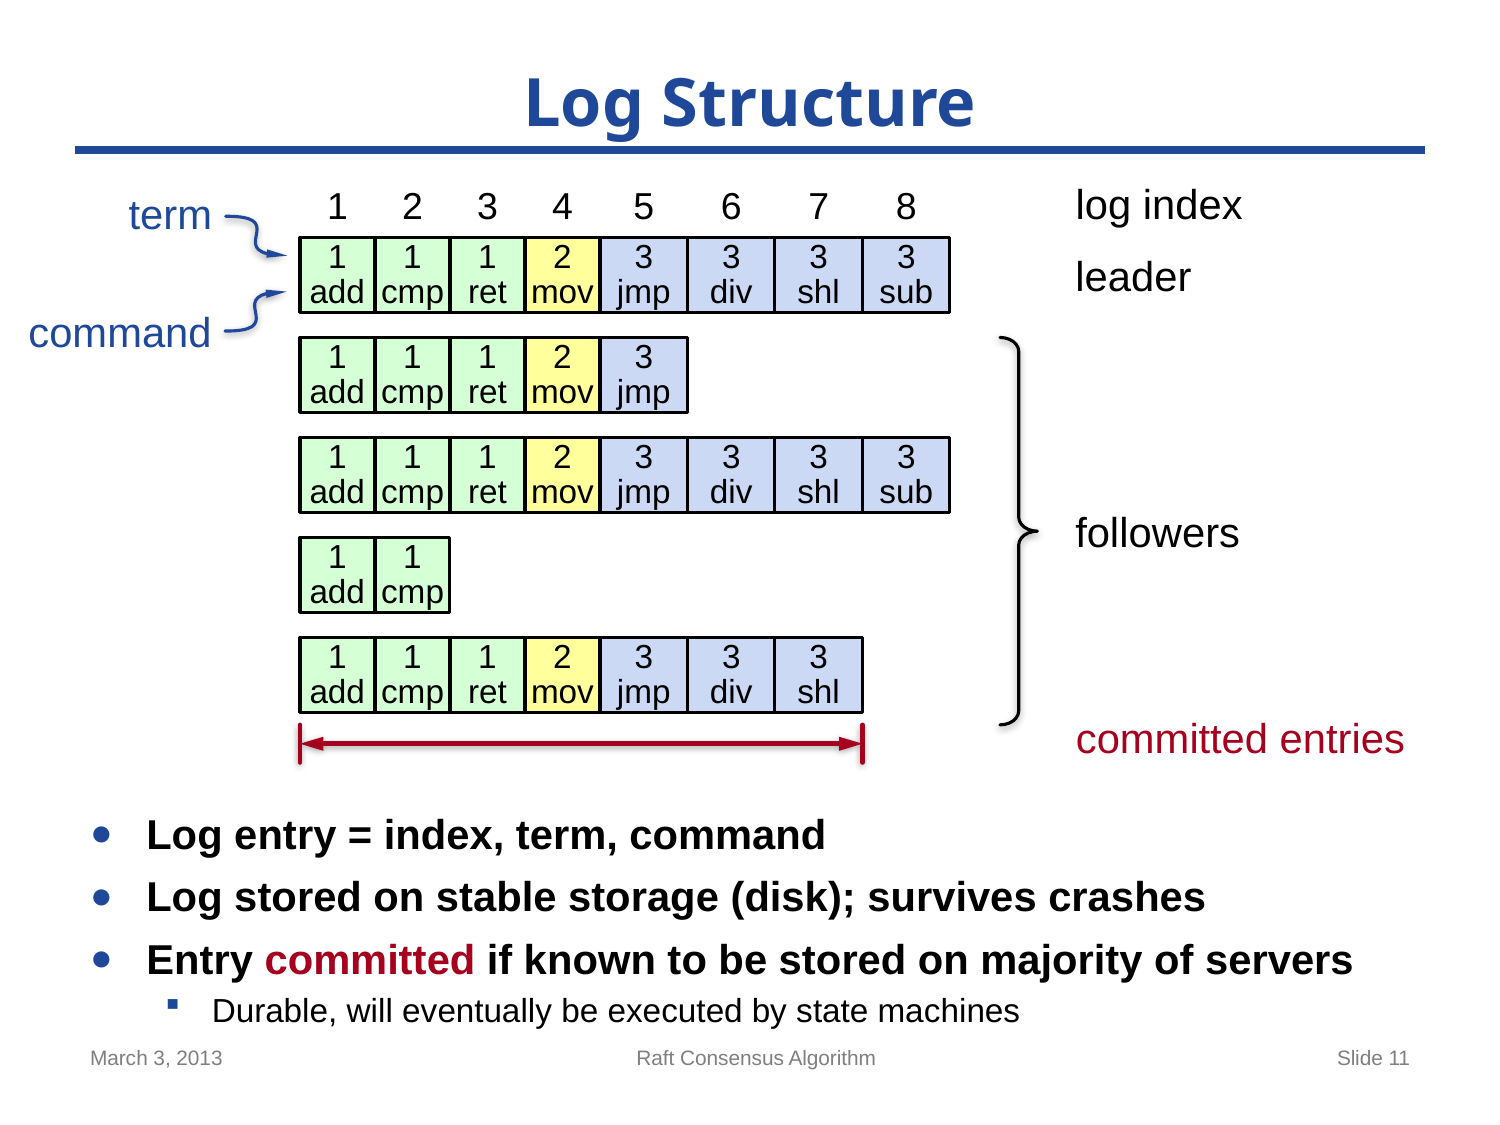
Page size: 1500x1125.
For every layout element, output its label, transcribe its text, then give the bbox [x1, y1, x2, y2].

slide_number Slide 11 [1074, 1037, 1425, 1103]
text_box 1 cmp [373, 635, 448, 714]
text_box 2 mov [523, 235, 602, 314]
text_box 3 div [685, 635, 773, 714]
text_box 1 cmp [373, 235, 448, 314]
text_box 2 mov [523, 335, 602, 414]
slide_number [75, 1037, 425, 1103]
text_box 3 jmp [602, 235, 685, 314]
text_box [997, 335, 1040, 727]
text_box 2 mov [523, 635, 602, 714]
text_box 1 add [298, 235, 373, 314]
footer Raft Consensus Algorithm [474, 1037, 1038, 1103]
text_box 1 ret [448, 335, 523, 414]
text_box 1 ret [448, 235, 523, 314]
text_box term [128, 187, 213, 238]
text_box 8 [862, 174, 950, 235]
text_box 3 sub [860, 435, 952, 514]
text_box 1 add [298, 535, 373, 614]
text_box 1 add [298, 435, 373, 514]
text_box 1 cmp [373, 335, 448, 414]
text_box 3 [449, 174, 524, 235]
text_box followers [1075, 505, 1241, 557]
text_box 1 add [298, 335, 373, 414]
text_box 1 add [298, 635, 373, 714]
text_box 1 cmp [373, 535, 452, 614]
text_box 5 [599, 174, 687, 235]
text_box 1 ret [448, 635, 523, 714]
text_box 1 cmp [373, 435, 448, 514]
text_box 7 [774, 174, 862, 235]
text_box 3 div [685, 435, 773, 514]
text_box 3 shl [773, 235, 860, 314]
text_box committed entries [1075, 712, 1406, 763]
text_box command [28, 305, 212, 357]
text_box 3 jmp [602, 335, 689, 414]
text_box log index [1075, 178, 1243, 229]
text_box 1 ret [448, 435, 523, 514]
text_box 3 div [685, 235, 773, 314]
title Log Structure [75, 50, 1425, 150]
list Log entry = index, term, command Log stored on stable storage (disk); survives crashes Entry committed if known to be stored on majority of servers Durable, will eventually be executed by state machines [75, 800, 1425, 1038]
text_box 3 shl [773, 435, 860, 514]
text_box 1 [299, 174, 374, 235]
text_box [222, 289, 287, 334]
text_box 3 jmp [602, 635, 685, 714]
text_box 3 jmp [602, 435, 685, 514]
text_box 2 [374, 174, 449, 235]
text_box 3 shl [773, 635, 864, 714]
text_box leader [1075, 249, 1192, 300]
text_box [223, 214, 288, 258]
text_box 2 mov [523, 435, 602, 514]
text_box 4 [524, 174, 599, 235]
text_box 6 [687, 174, 774, 235]
text_box 3 sub [860, 235, 952, 314]
